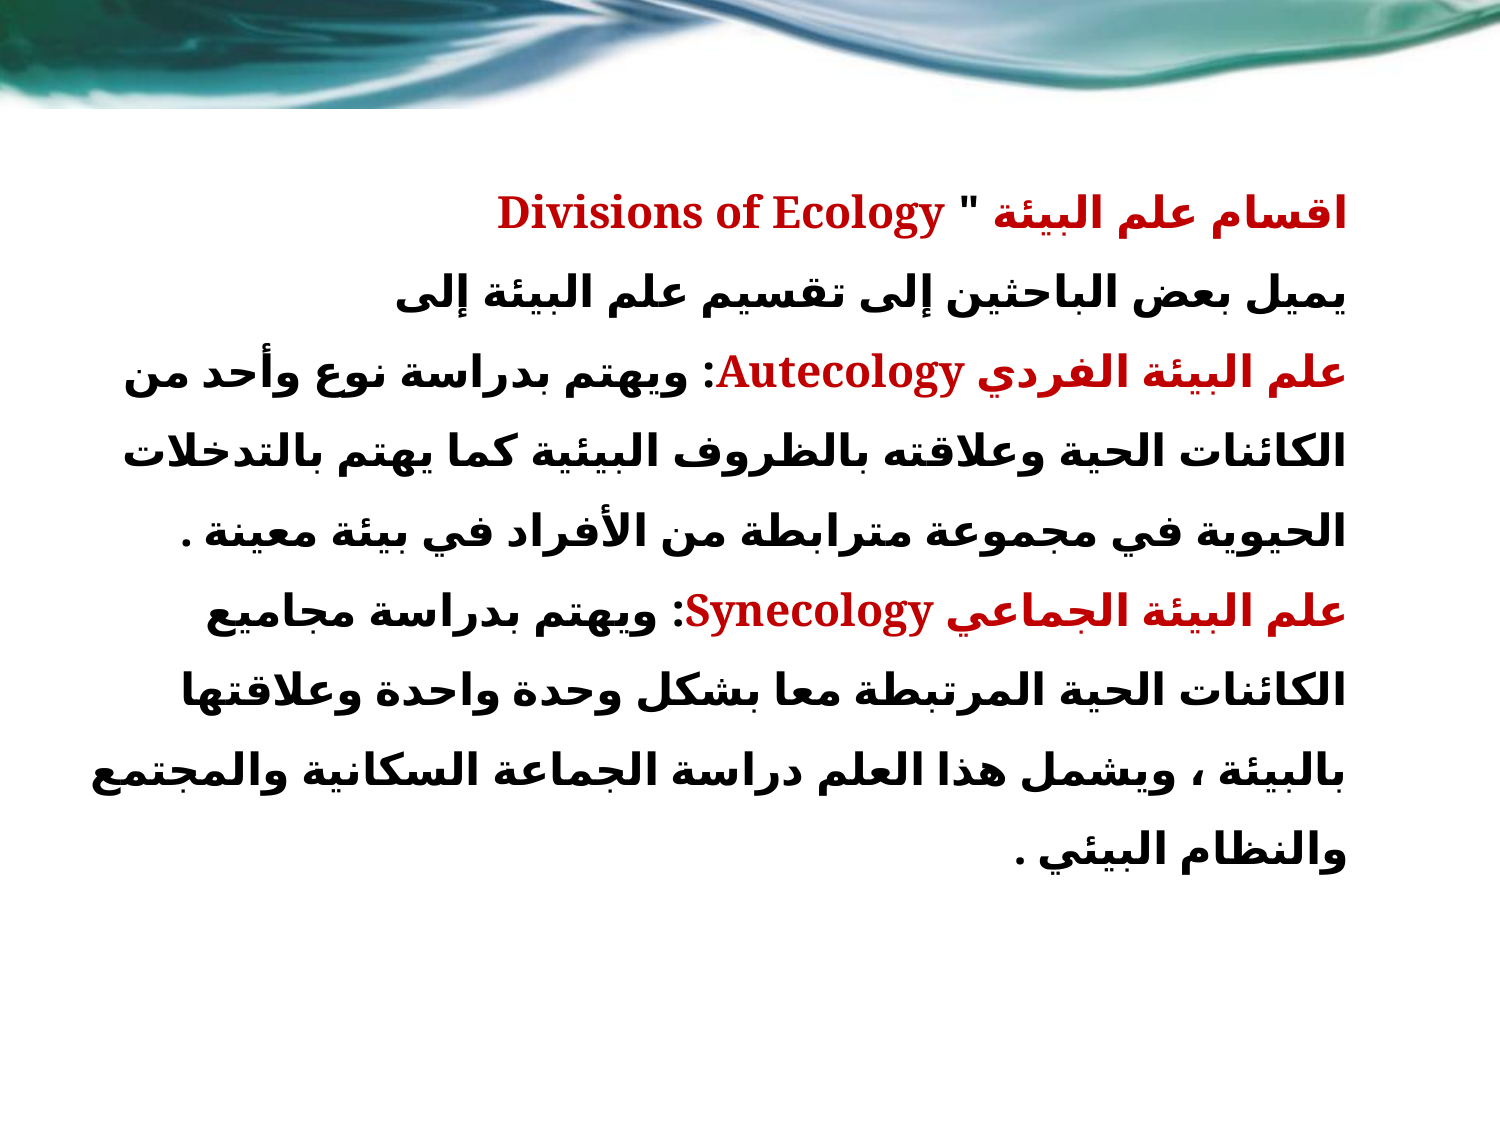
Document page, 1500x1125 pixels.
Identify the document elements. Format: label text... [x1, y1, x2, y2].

picture [0, 0, 1500, 109]
title اقسام علم البيئة " Divisions of Ecology يميل بعض الباحثين إلى تقسيم علم البيئة إلى علم البیئة الفردي Autecology: ويهتم بدراسة نوع وأحد من الكائنات الحية وعلاقته بالظروف البيئية كما يهتم بالتدخلات الحيوية في مجموعة مترابطة من الأفراد في بيئة معينة . علم البيئة الجماعي Synecology: ويهتم بدراسة مجاميع الكائنات الحية المرتبطة معا بشكل وحدة واحدة وعلاقتها بالبيئة ، ويشمل هذا العلم دراسة الجماعة السكانية والمجتمع والنظام البيئي . [75, 149, 1365, 941]
